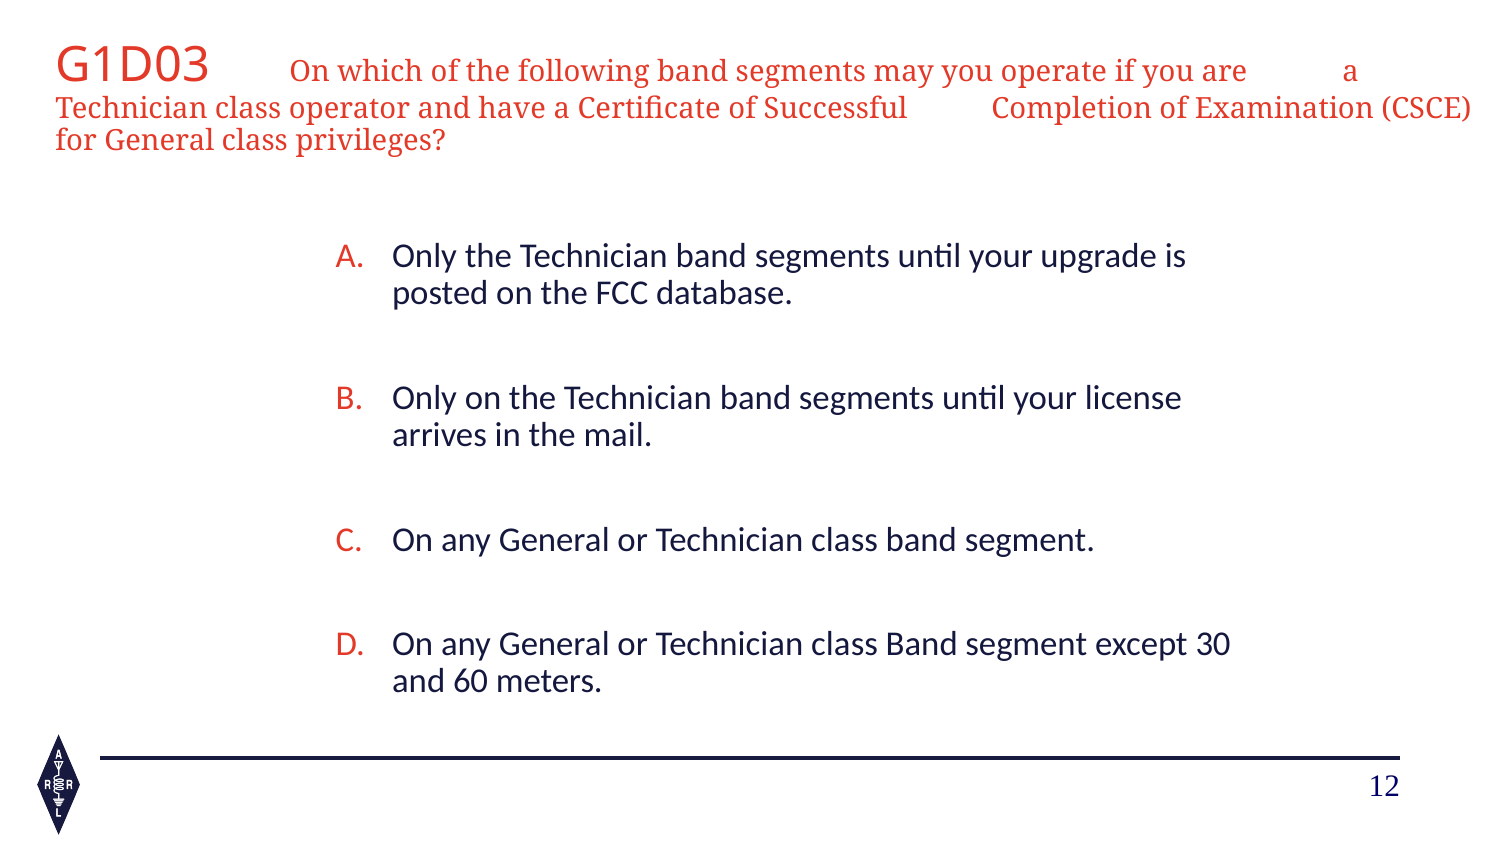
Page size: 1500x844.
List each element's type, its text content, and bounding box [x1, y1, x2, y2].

title G1D03 On which of the following band segments may you operate if you are a Technician class operator and have a Certificate of Successful Completion of Examination (CSCE) for General class privileges? [55, 29, 1500, 163]
slide_number 12 [1302, 761, 1400, 807]
list Only the Technician band segments until your upgrade is posted on the FCC database. Only on the Technician band segments until your license arrives in the mail. On any General or Technician class band segment. On any General or Technician class Band segment except 30 and 60 meters. [335, 231, 1235, 719]
picture [37, 734, 80, 835]
